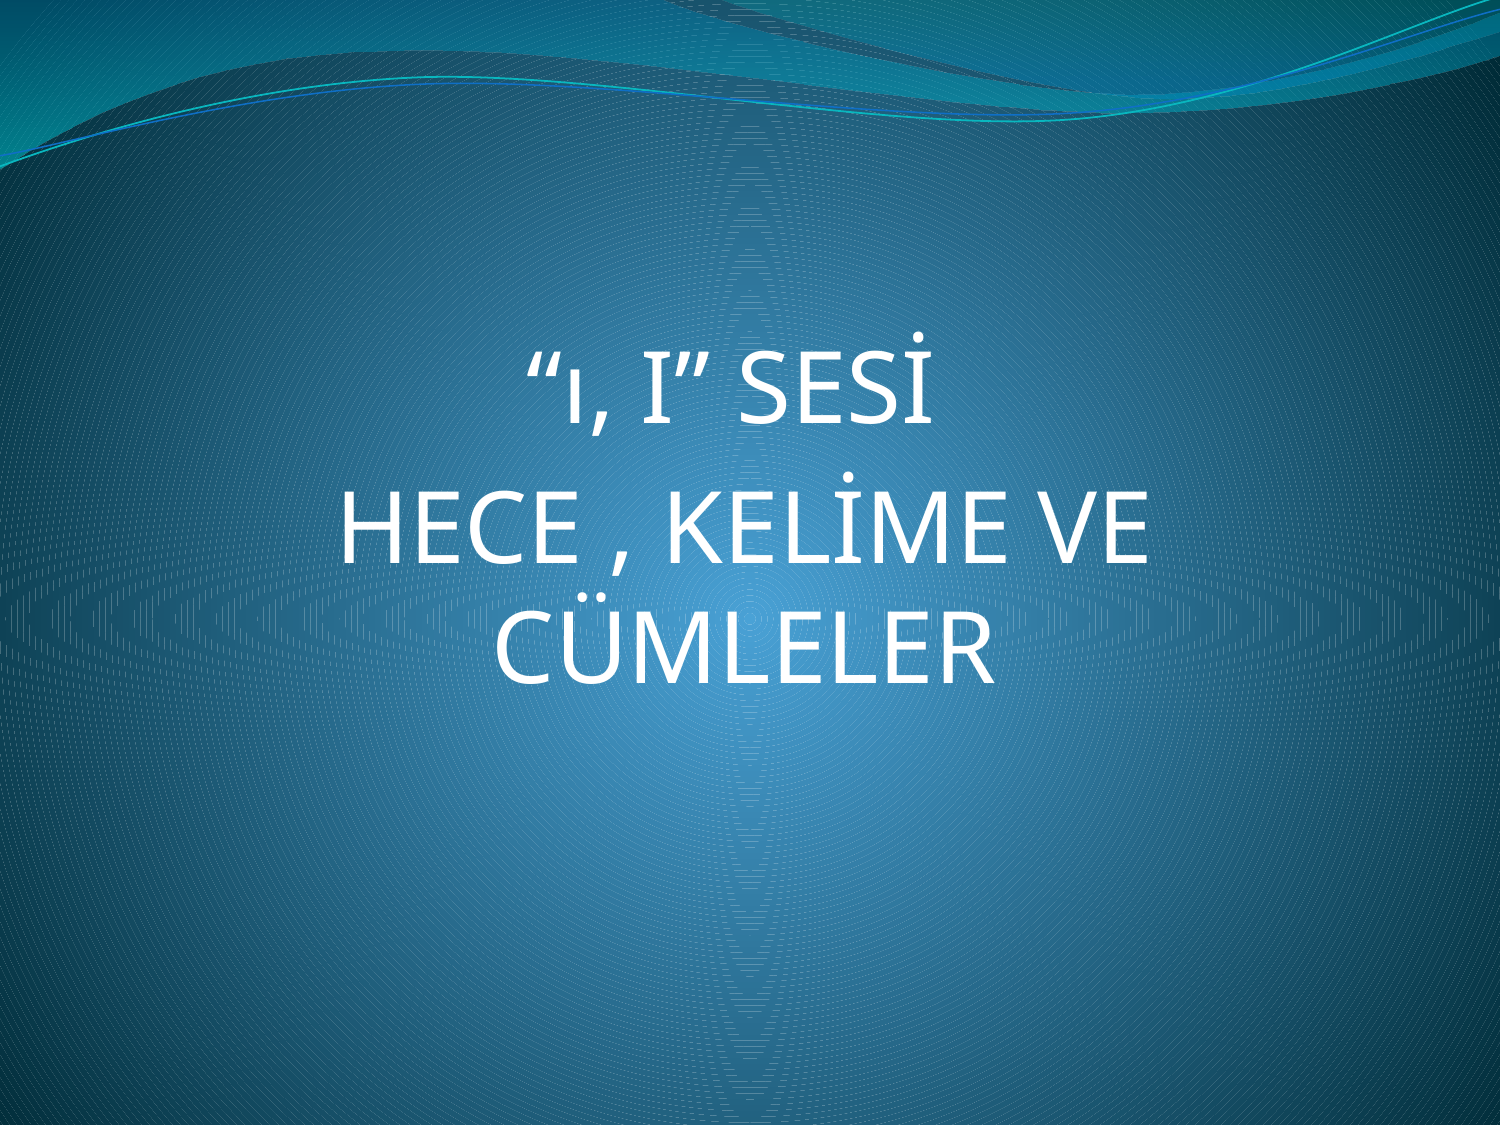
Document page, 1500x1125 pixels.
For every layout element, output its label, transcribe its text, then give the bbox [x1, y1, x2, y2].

subtitle “ı, I” SESİ HECE , KELİME VE CÜMLELER [105, 316, 1394, 739]
